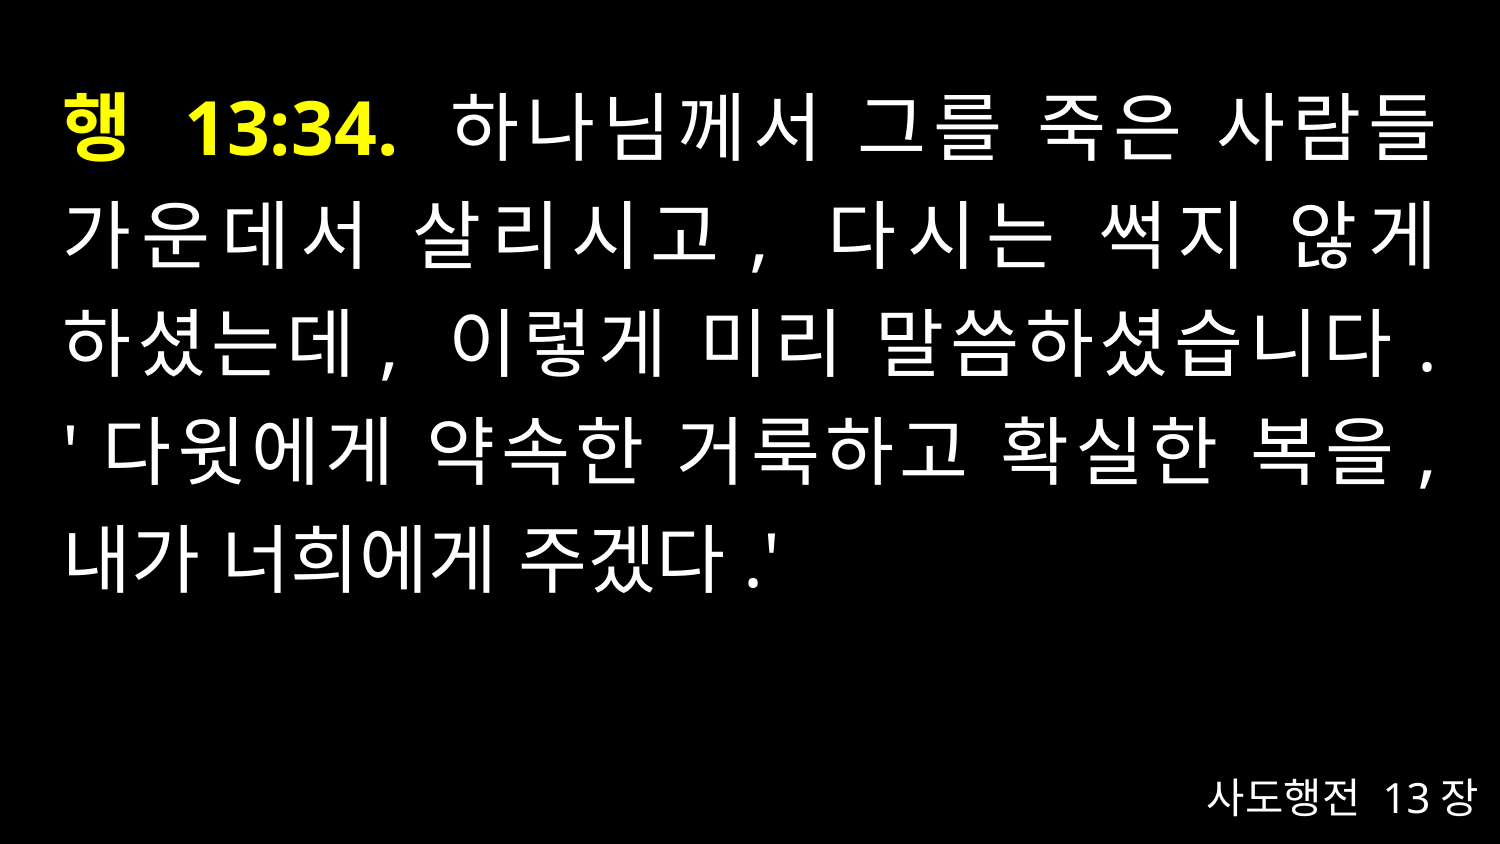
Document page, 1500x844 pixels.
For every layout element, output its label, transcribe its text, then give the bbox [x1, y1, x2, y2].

subtitle 사도행전 13장 [916, 770, 1500, 844]
title 행 13:34. 하나님께서 그를 죽은 사람들 가운데서 살리시고, 다시는 썩지 않게 하셨는데, 이렇게 미리 말씀하셨습니다. '다윗에게 약속한 거룩하고 확실한 복을, 내가 너희에게 주겠다.' [0, 0, 1500, 844]
